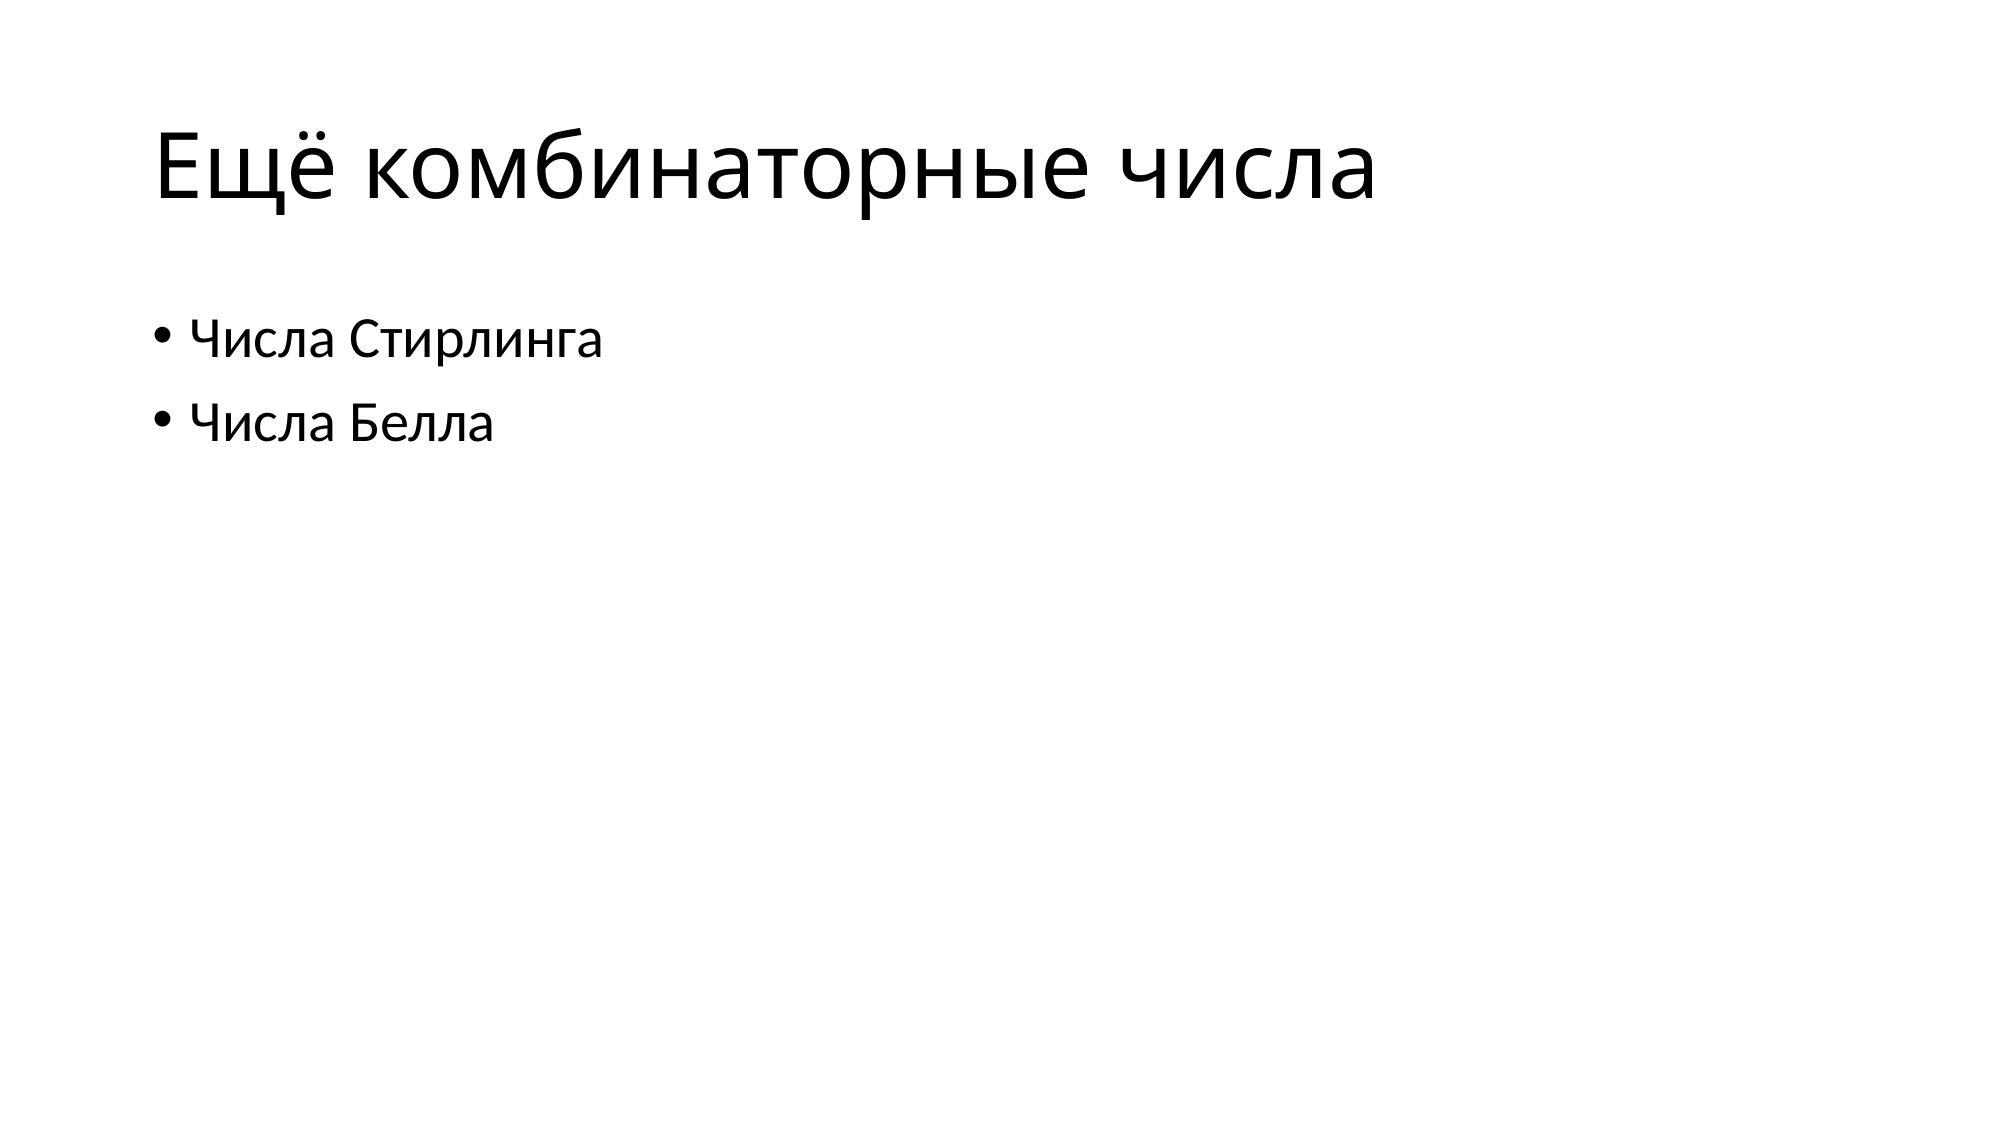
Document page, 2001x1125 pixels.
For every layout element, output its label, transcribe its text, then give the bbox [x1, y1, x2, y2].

title Ещё комбинаторные числа [137, 59, 1863, 278]
list Числа Стирлинга Числа Белла [137, 299, 1863, 1014]
